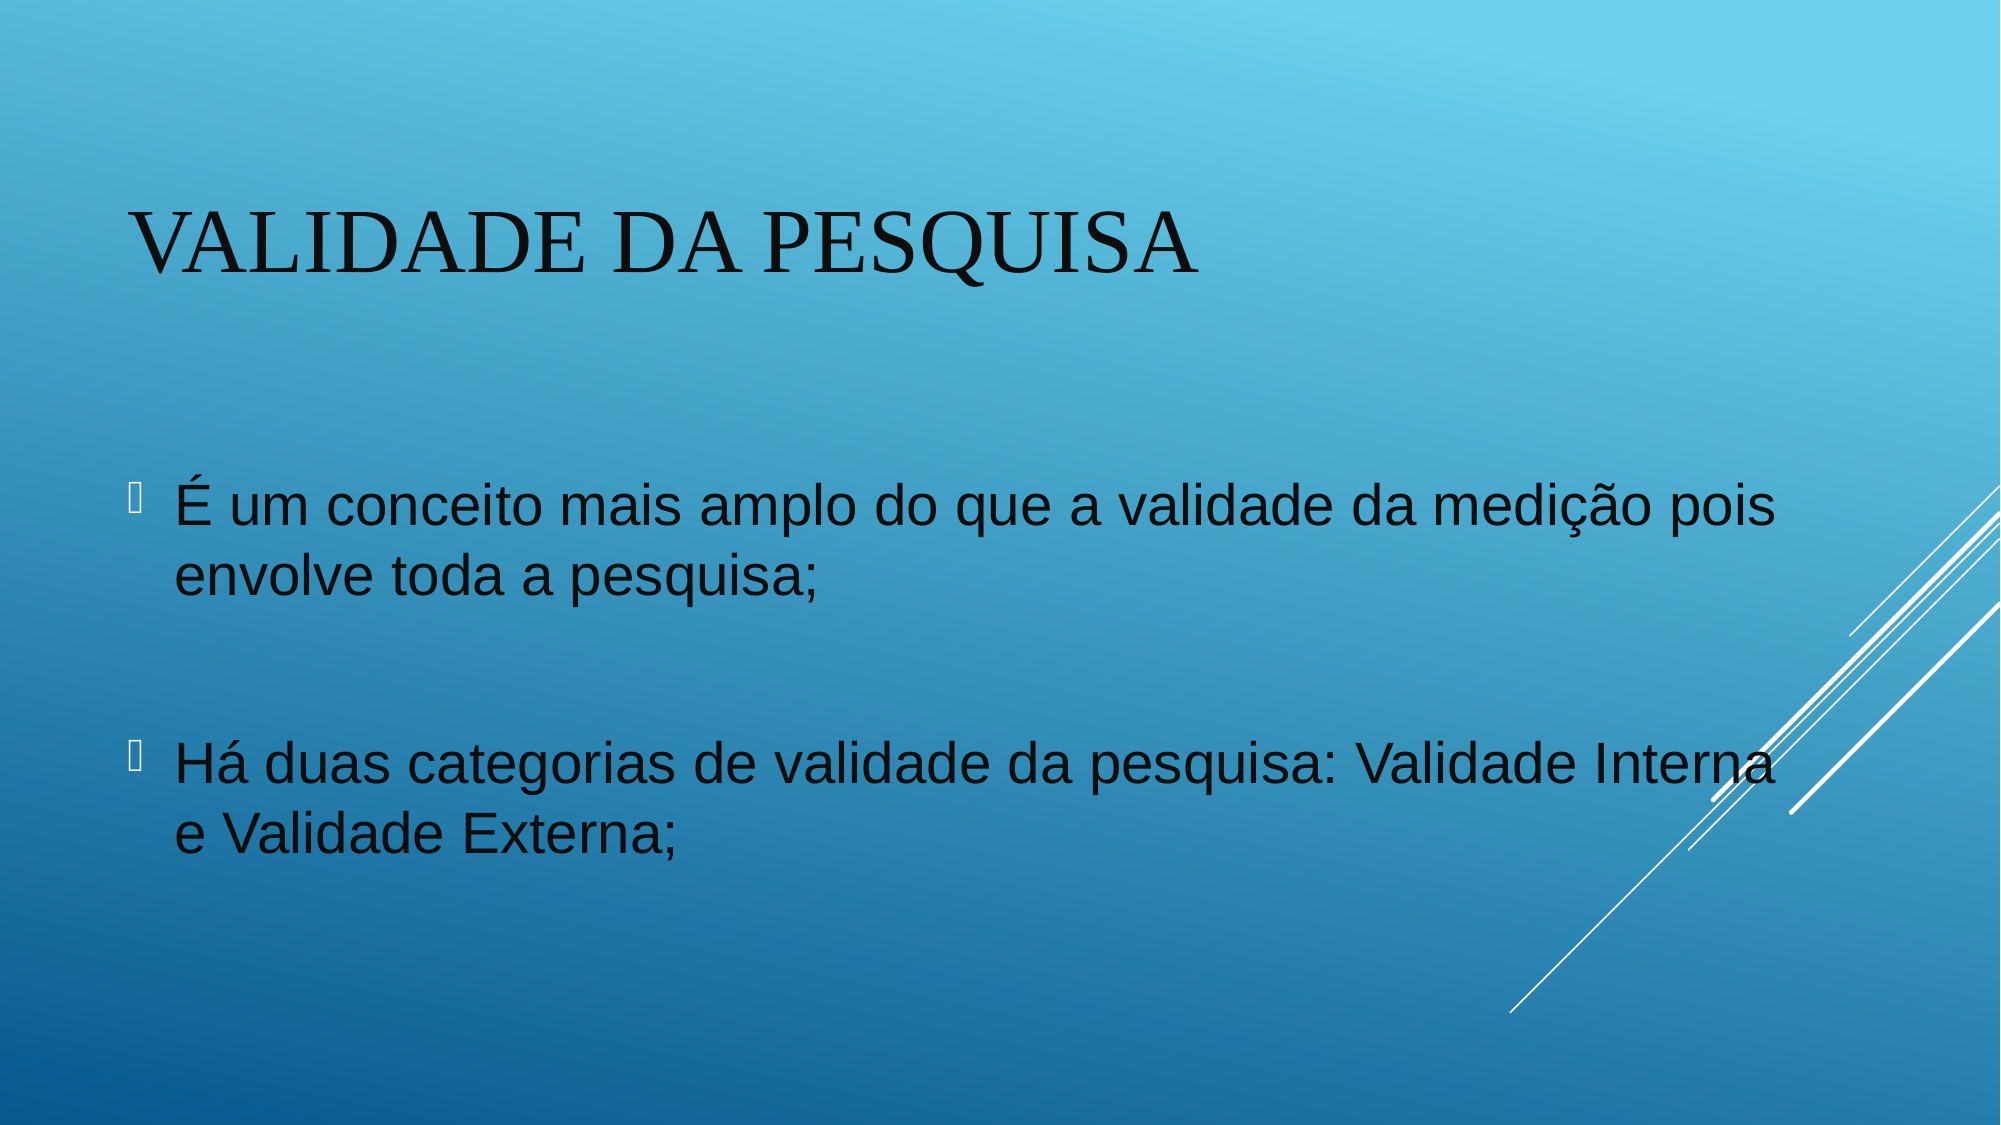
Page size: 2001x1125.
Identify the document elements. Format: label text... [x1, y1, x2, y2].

list É um conceito mais amplo do que a validade da medição pois envolve toda a pesquisa; Há duas categorias de validade da pesquisa: Validade Interna e Validade Externa; [112, 416, 1798, 1010]
title Validade da pesquisa [112, 112, 1697, 360]
